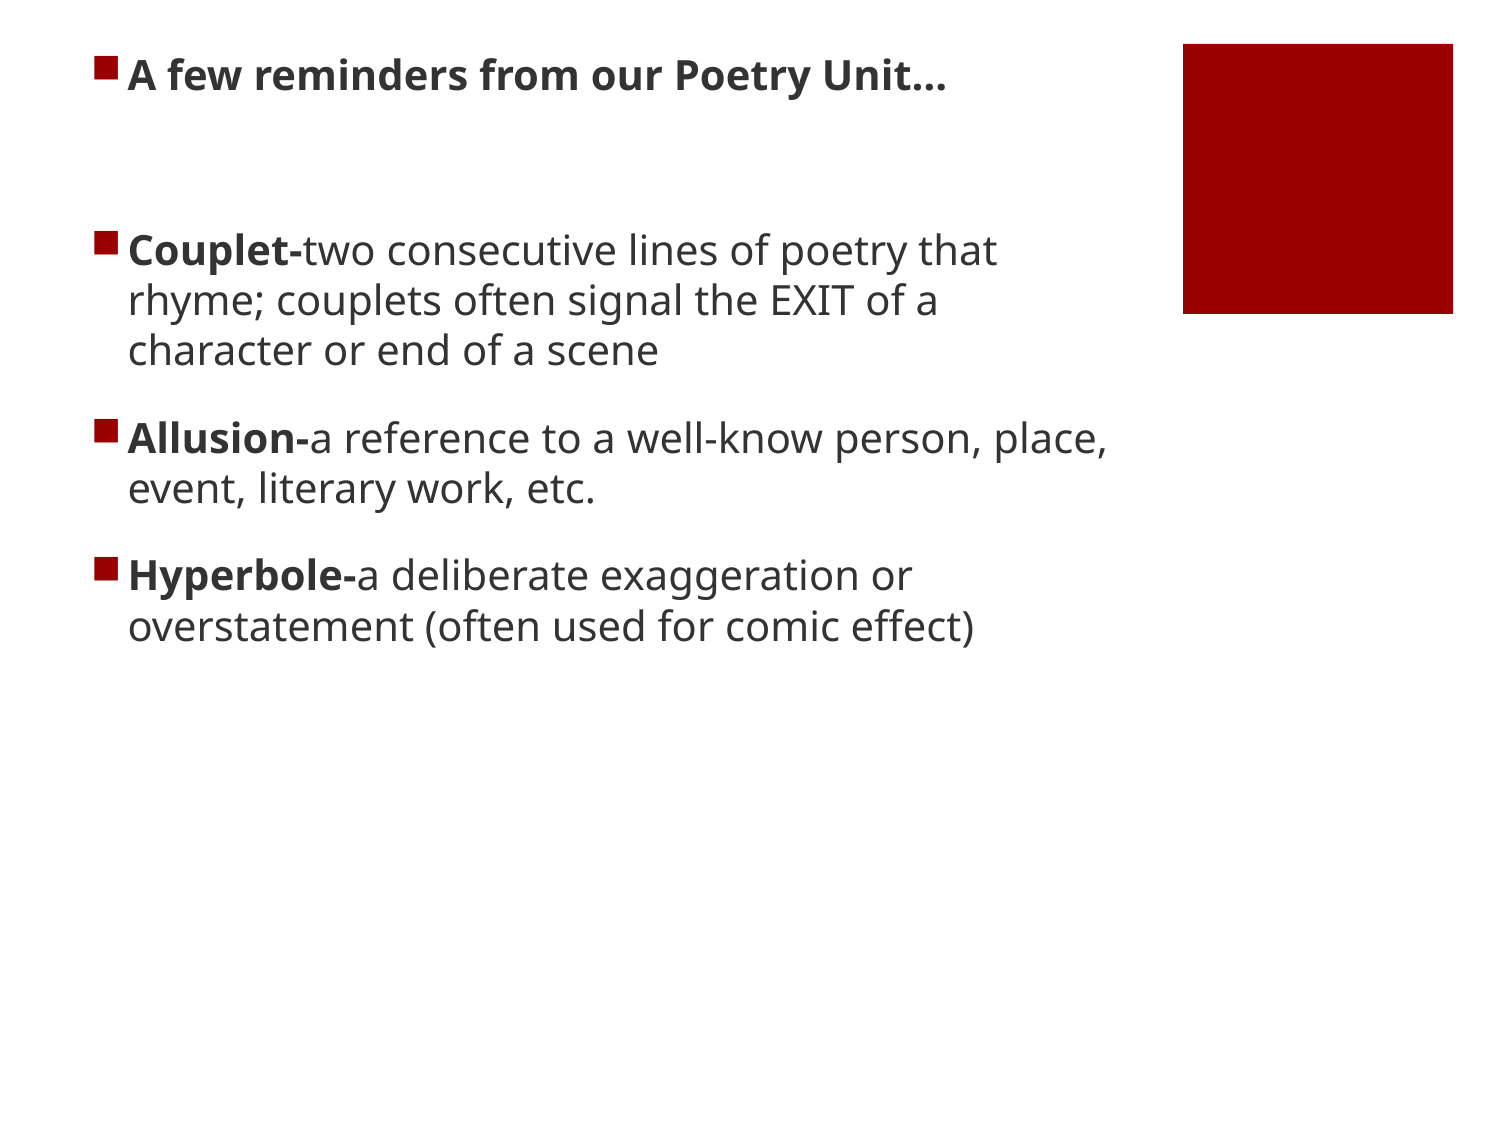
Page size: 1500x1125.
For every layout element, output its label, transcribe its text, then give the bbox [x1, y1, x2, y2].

list A few reminders from our Poetry Unit… Couplet-two consecutive lines of poetry that rhyme; couplets often signal the EXIT of a character or end of a scene Allusion-a reference to a well-know person, place, event, literary work, etc. Hyperbole-a deliberate exaggeration or overstatement (often used for comic effect) [75, 41, 1143, 1005]
